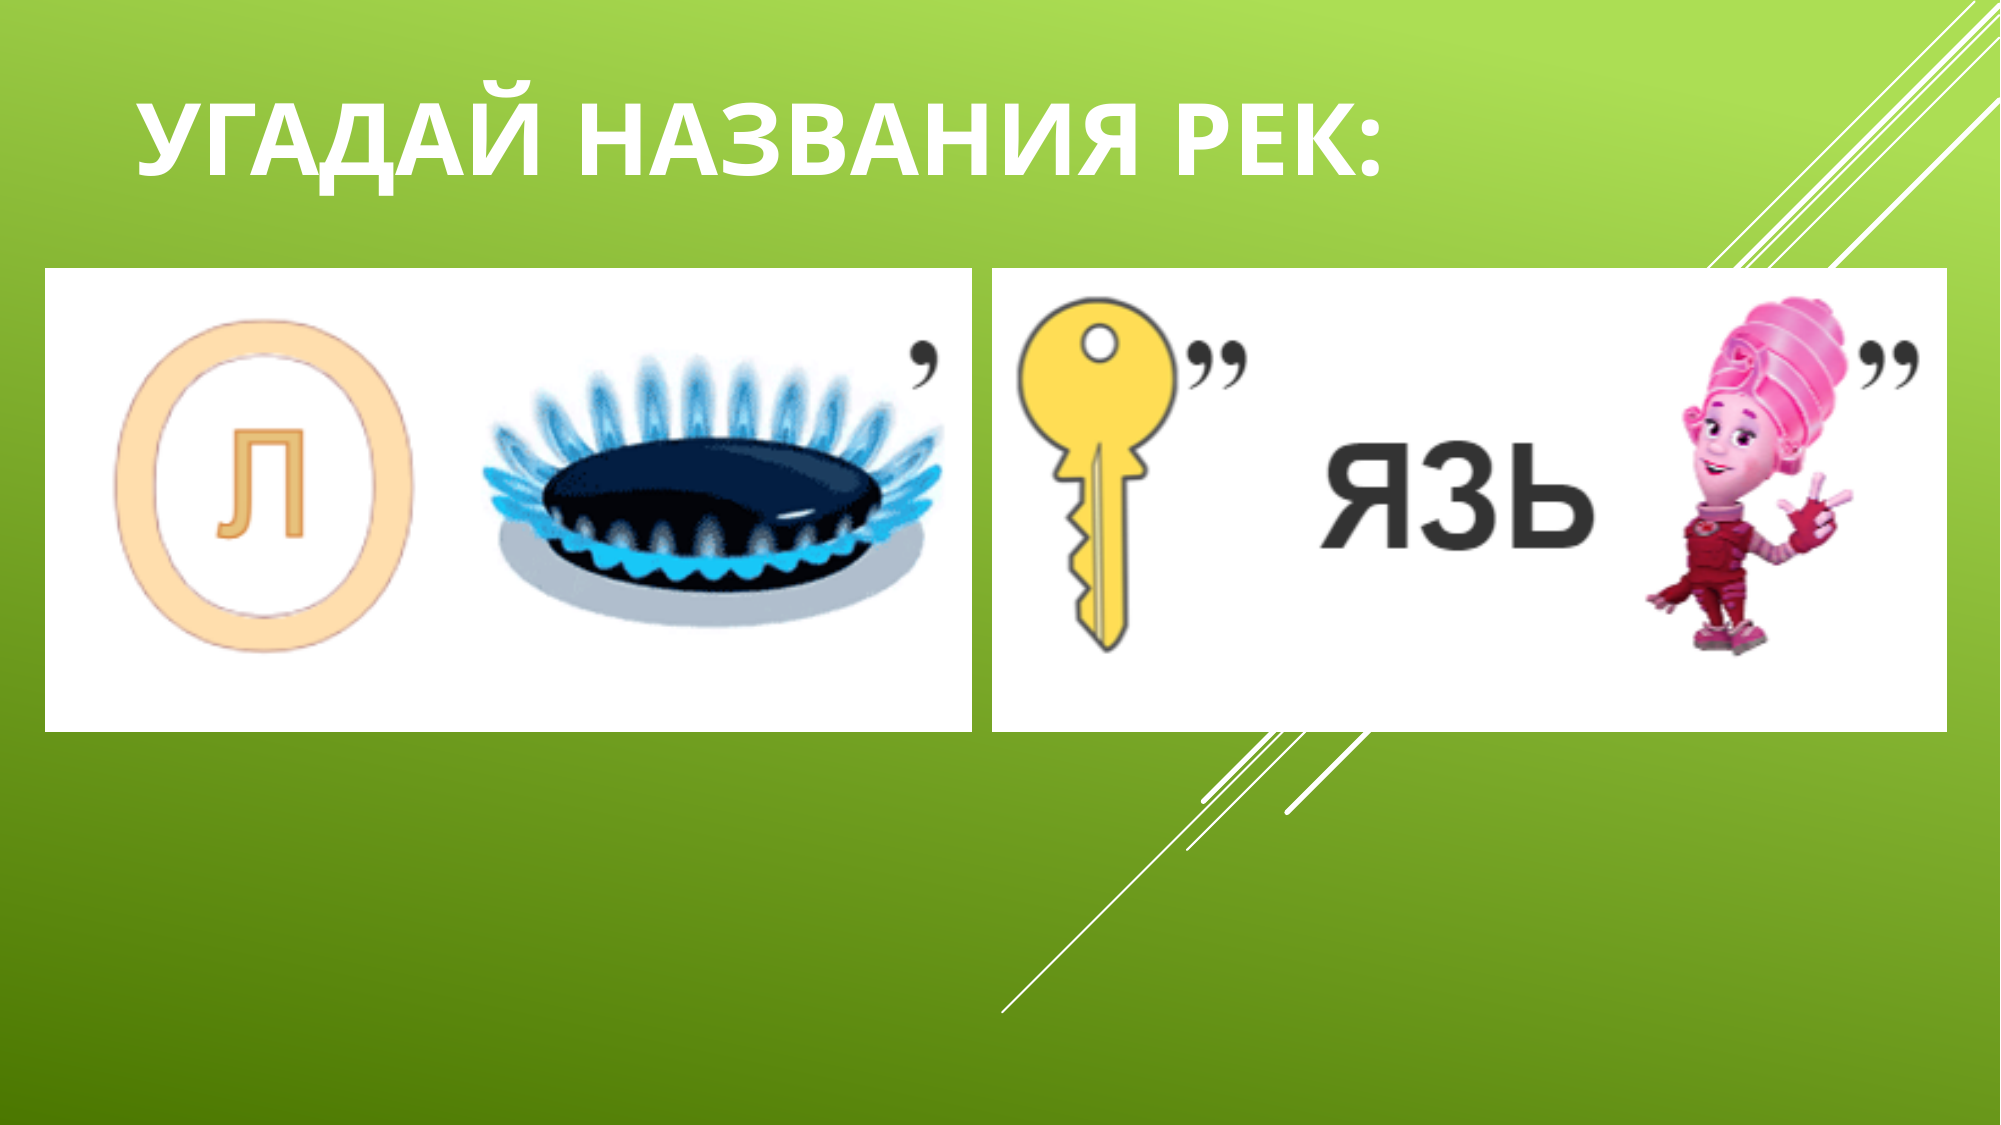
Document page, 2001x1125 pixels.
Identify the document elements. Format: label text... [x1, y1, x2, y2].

picture [45, 267, 972, 732]
picture [992, 267, 1947, 732]
title Угадай названия рек: [120, 0, 1930, 203]
